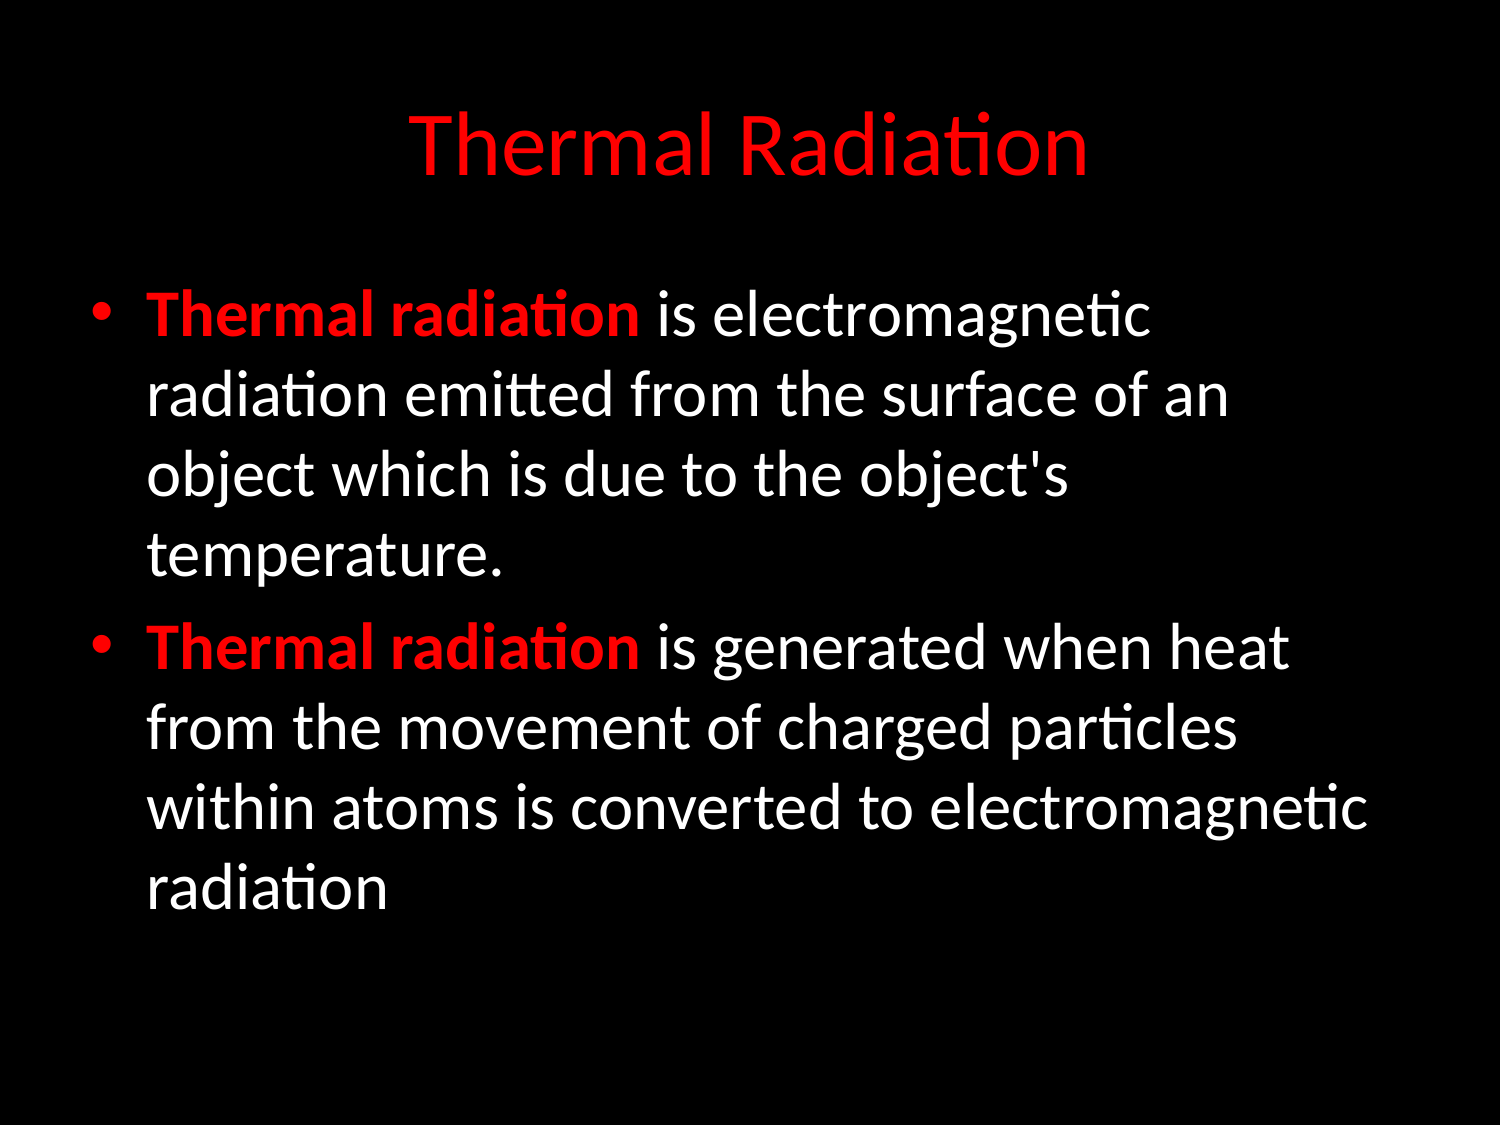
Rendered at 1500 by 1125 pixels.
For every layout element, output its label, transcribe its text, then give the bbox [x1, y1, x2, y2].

title Thermal Radiation [74, 44, 1426, 233]
list Thermal radiation is electromagnetic radiation emitted from the surface of an object which is due to the object's temperature. Thermal radiation is generated when heat from the movement of charged particles within atoms is converted to electromagnetic radiation [74, 262, 1426, 1006]
